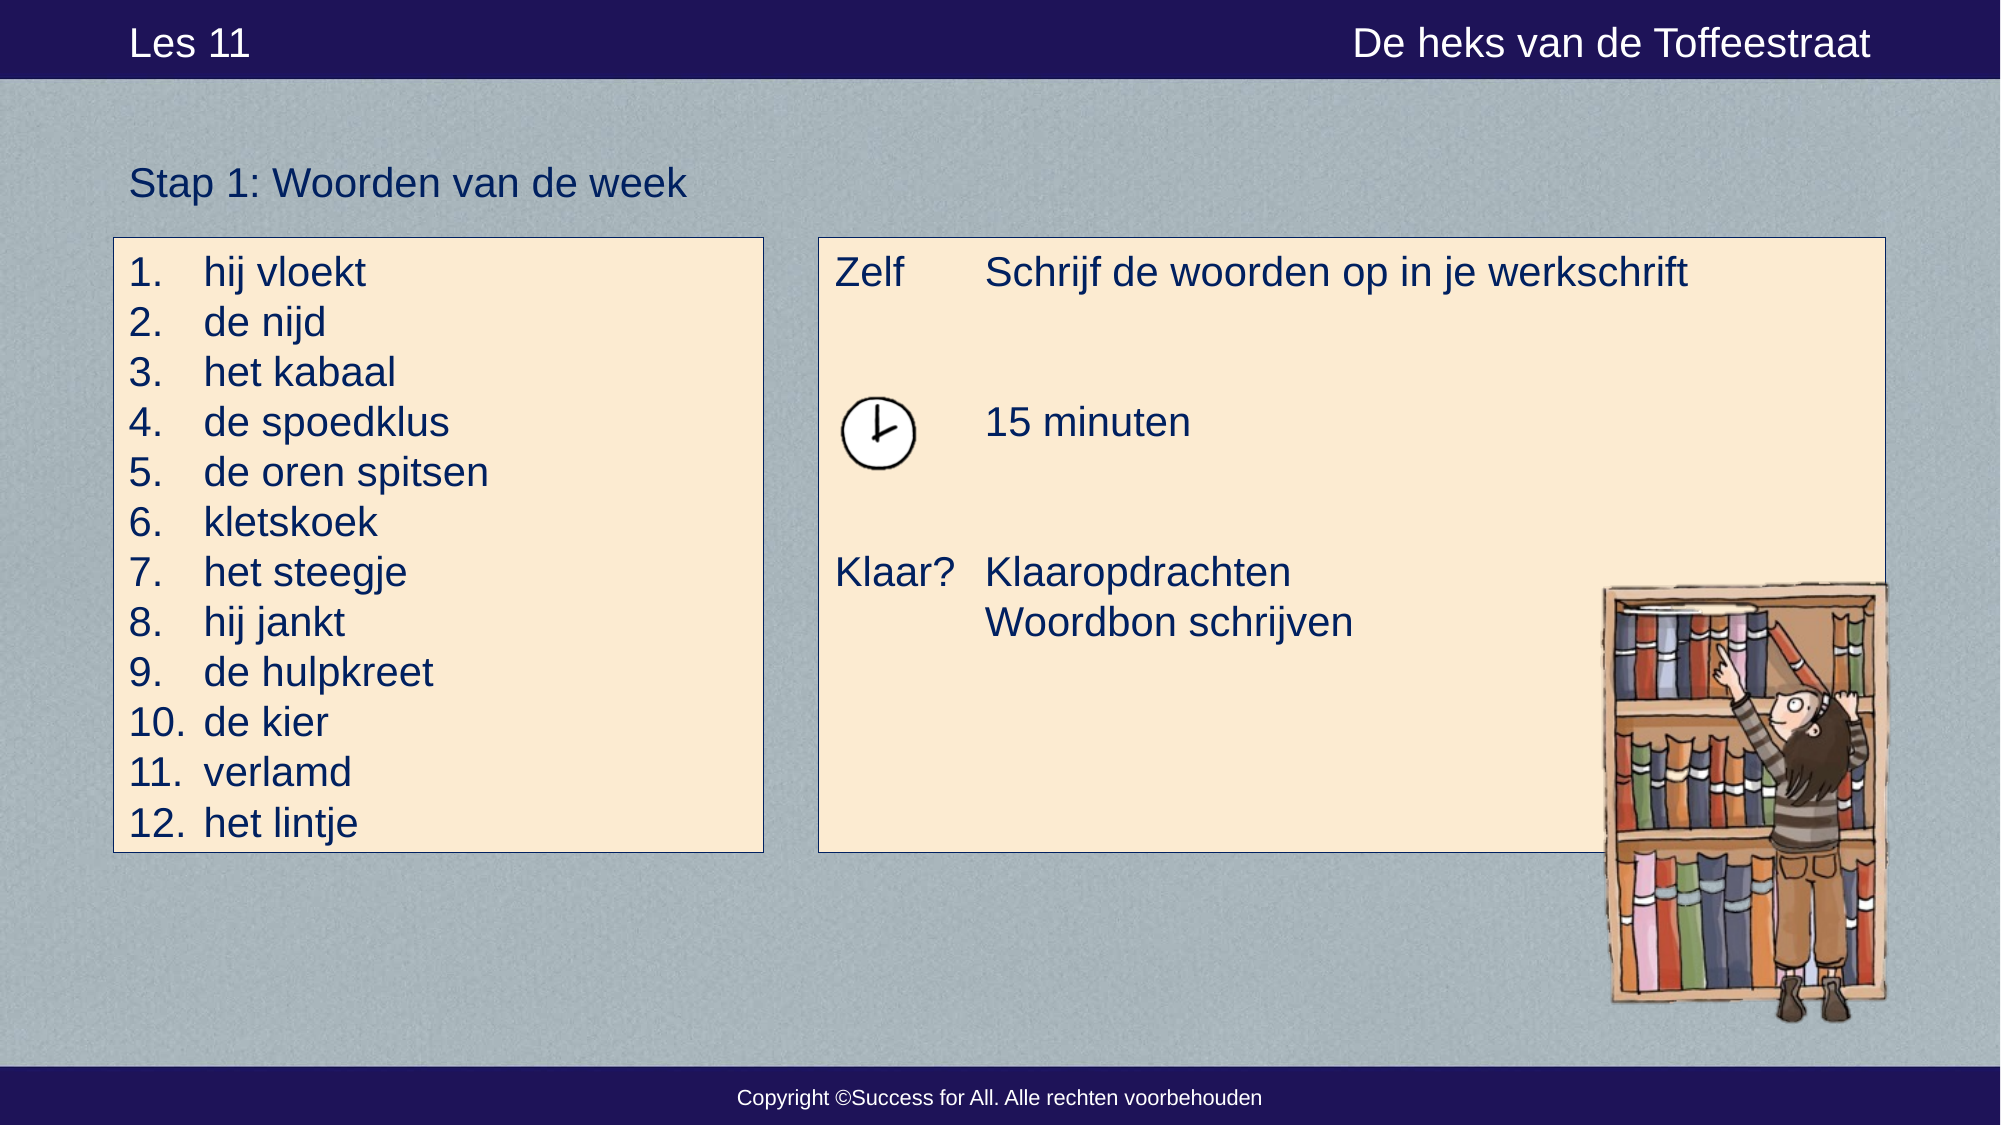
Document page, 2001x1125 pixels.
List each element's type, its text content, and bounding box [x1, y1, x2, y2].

text_box Stap 1: Woorden van de week [113, 148, 1635, 214]
text_box Les 11 [114, 8, 354, 73]
text_box Copyright ©Success for All. Alle rechten voorbehouden [0, 1076, 2000, 1125]
text_box hij vloekt de nijd het kabaal de spoedklus de oren spitsen kletskoek het steegje hij jankt de hulpkreet de kier verlamd het lintje [113, 237, 764, 853]
text_box De heks van de Toffeestraat [999, 8, 1886, 73]
picture [0, 0, 2001, 1125]
text_box Zelf Schrijf de woorden op in je werkschrift 15 minuten Klaar? Klaaropdrachten Woordbon schrijven [818, 237, 1886, 853]
